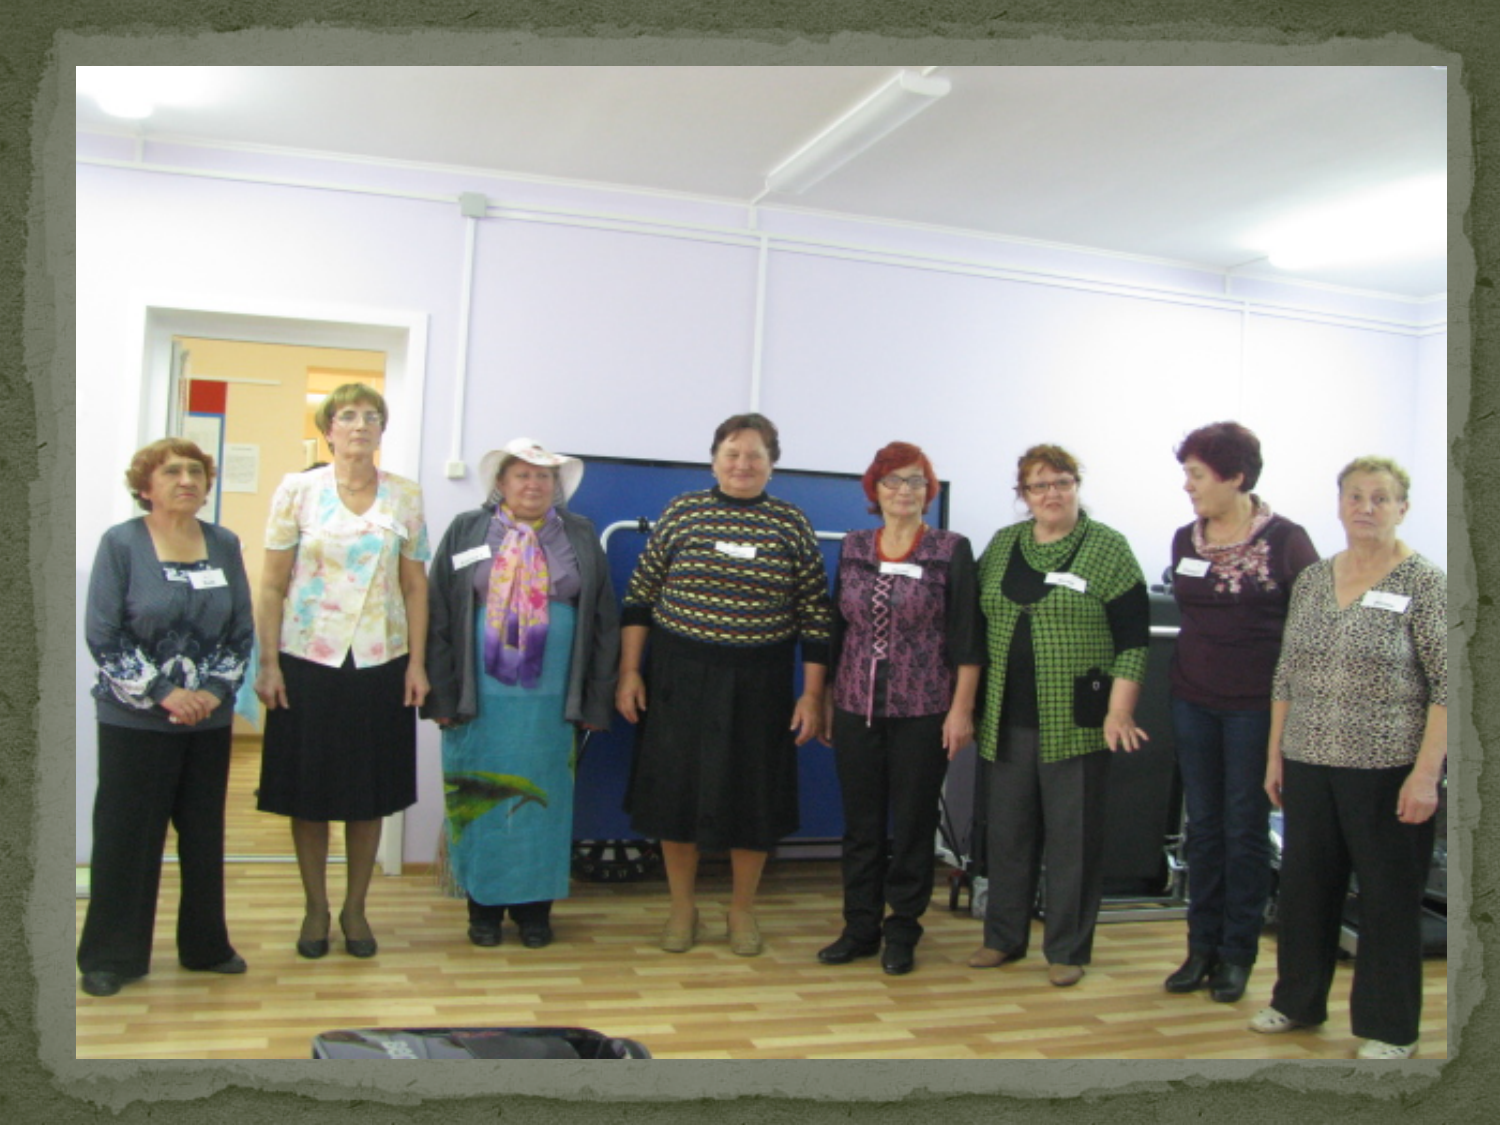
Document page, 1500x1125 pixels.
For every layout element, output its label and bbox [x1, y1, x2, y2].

picture [76, 66, 1447, 1059]
